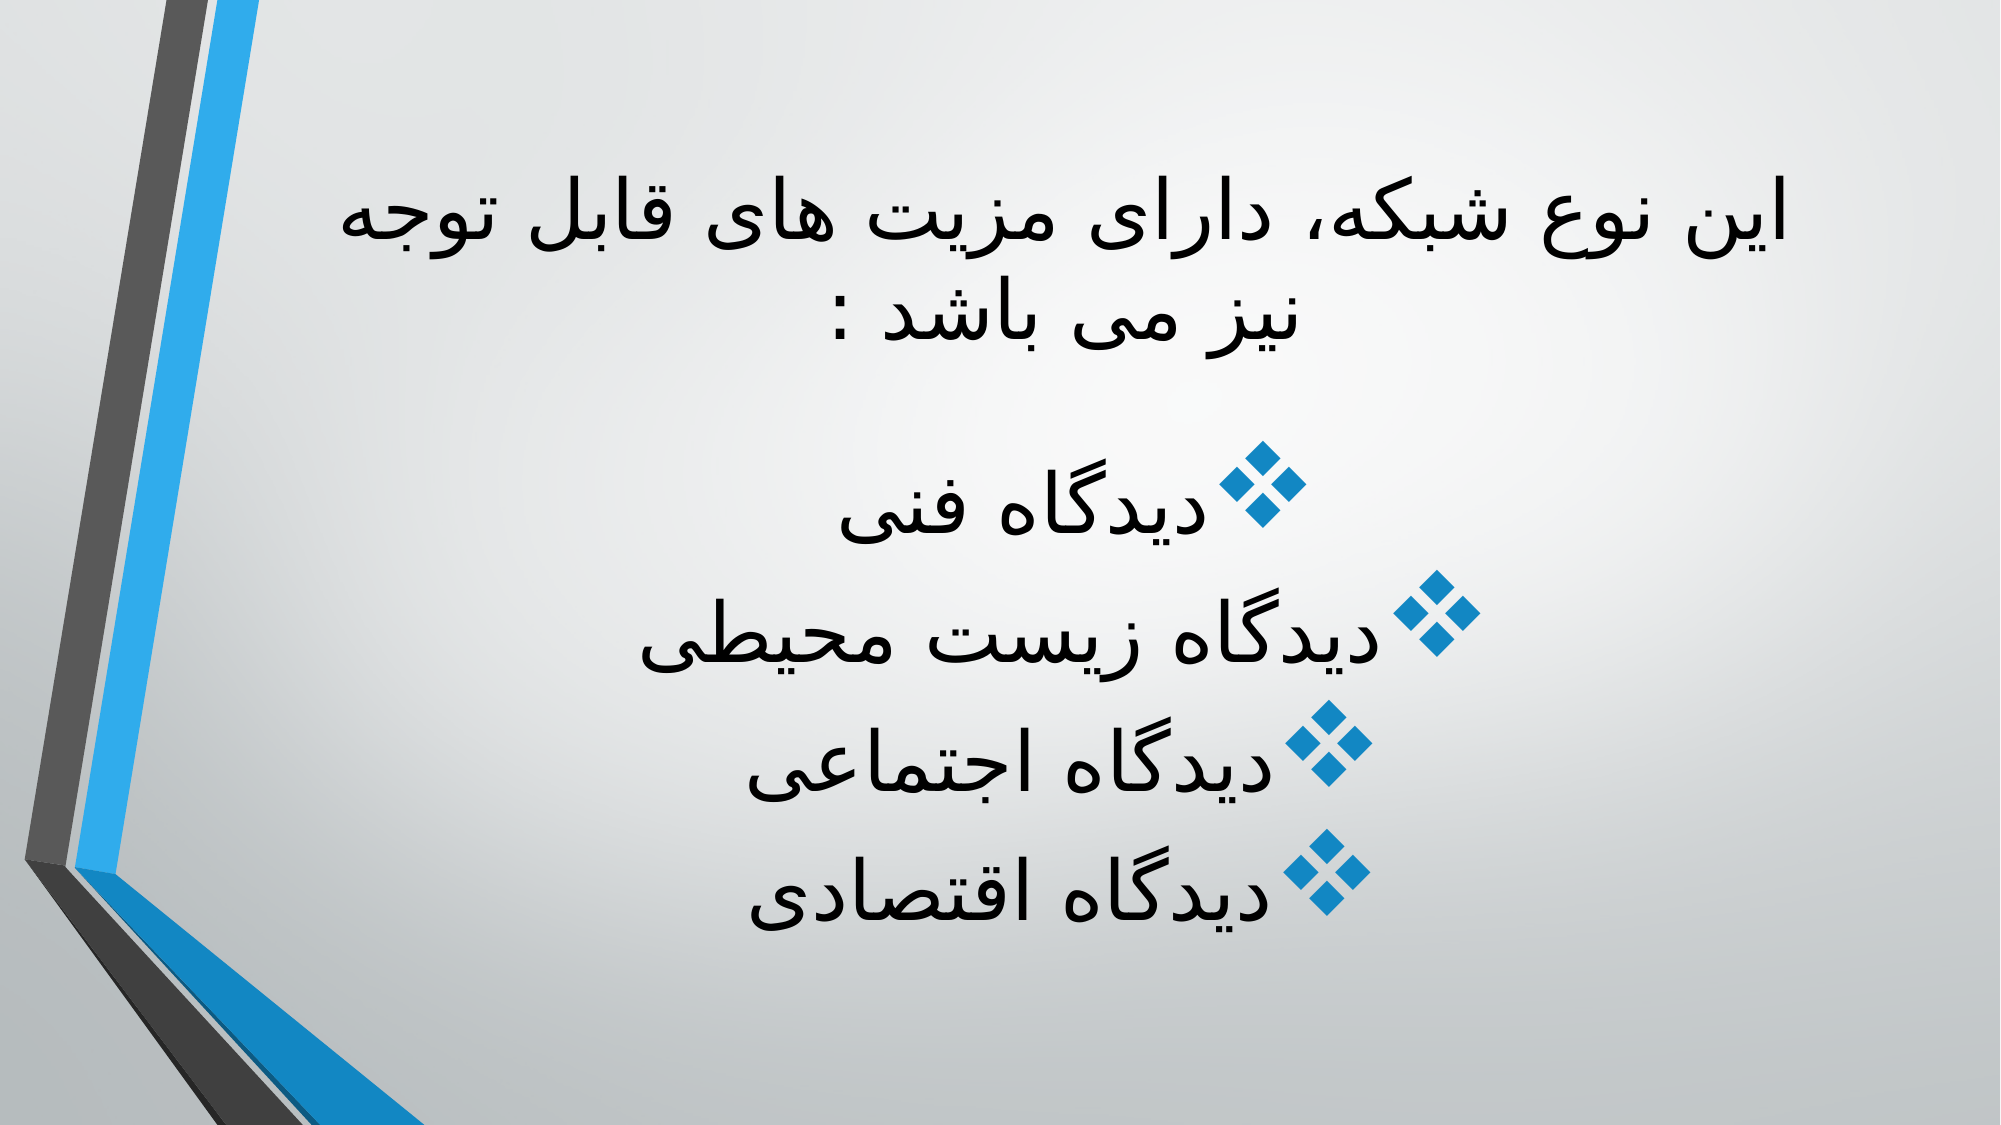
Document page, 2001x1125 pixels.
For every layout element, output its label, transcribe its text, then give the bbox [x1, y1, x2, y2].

list دیدگاه فنی دیدگاه زیست محیطی دیدگاه اجتماعی دیدگاه اقتصادی [243, 437, 1887, 950]
title این نوع شبکه، دارای مزیت های قابل توجه نیز می باشد : [243, 112, 1887, 400]
